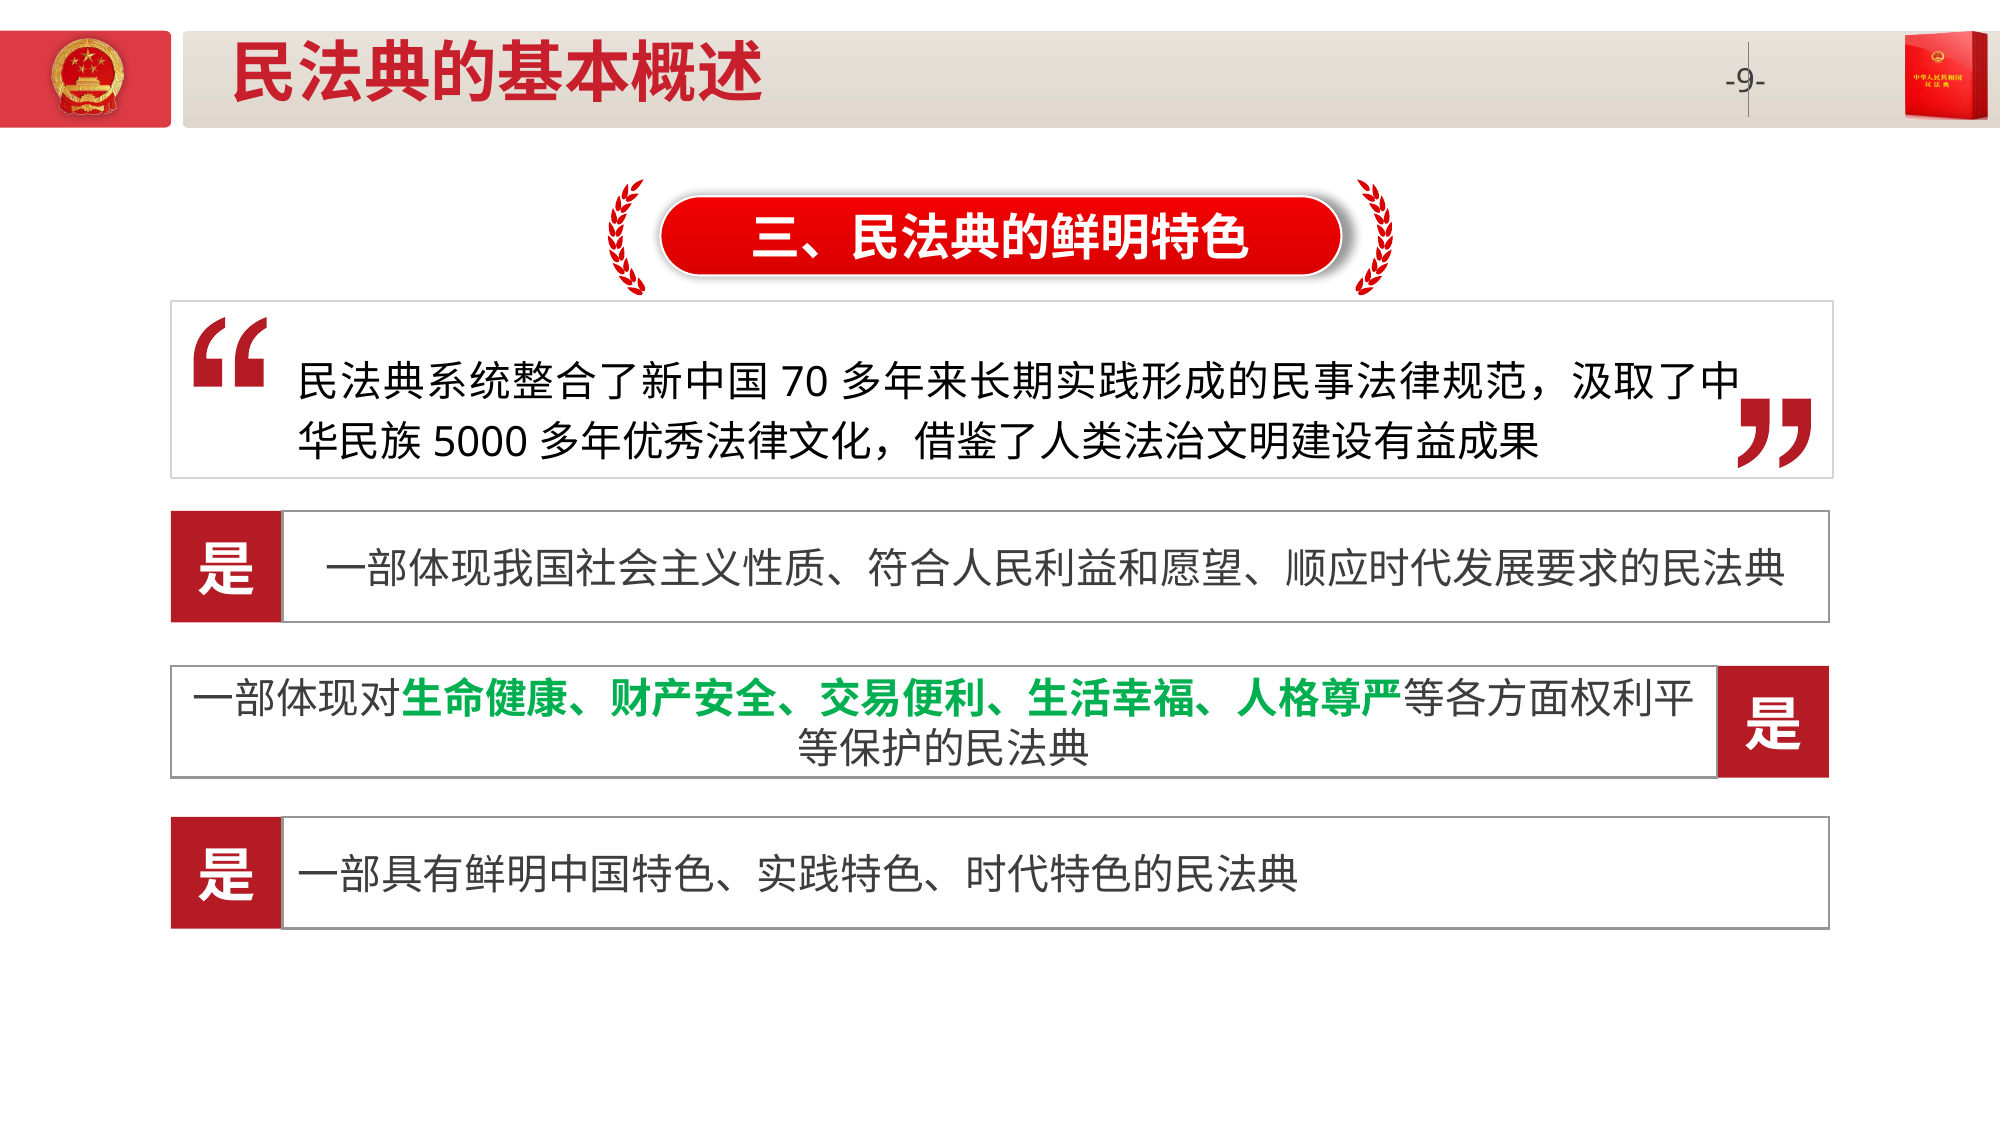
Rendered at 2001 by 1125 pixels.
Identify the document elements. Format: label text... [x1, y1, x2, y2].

picture [44, 38, 127, 117]
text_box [607, 179, 1393, 297]
text_box [1779, 398, 1811, 469]
picture [1865, 22, 2001, 120]
text_box [1737, 398, 1770, 469]
text_box 一部体现对生命健康、财产安全、交易便利、生活幸福、人格尊严等各方面权利平等保护的民法典 [170, 665, 1718, 779]
text_box 是 [170, 816, 281, 930]
title 民法典的基本概述 [215, 36, 1749, 115]
text_box 一部具有鲜明中国特色、实践特色、时代特色的民法典 [281, 816, 1830, 930]
text_box [170, 300, 1834, 479]
text_box 民法典系统整合了新中国70多年来长期实践形成的民事法律规范，汲取了中华民族5000多年优秀法律文化，借鉴了人类法治文明建设有益成果 [282, 337, 1757, 472]
text_box 是 [170, 510, 281, 623]
text_box [234, 317, 267, 387]
text_box 是 [1718, 665, 1830, 779]
text_box 一部体现我国社会主义性质、符合人民利益和愿望、顺应时代发展要求的民法典 [281, 510, 1830, 623]
text_box [193, 317, 226, 387]
